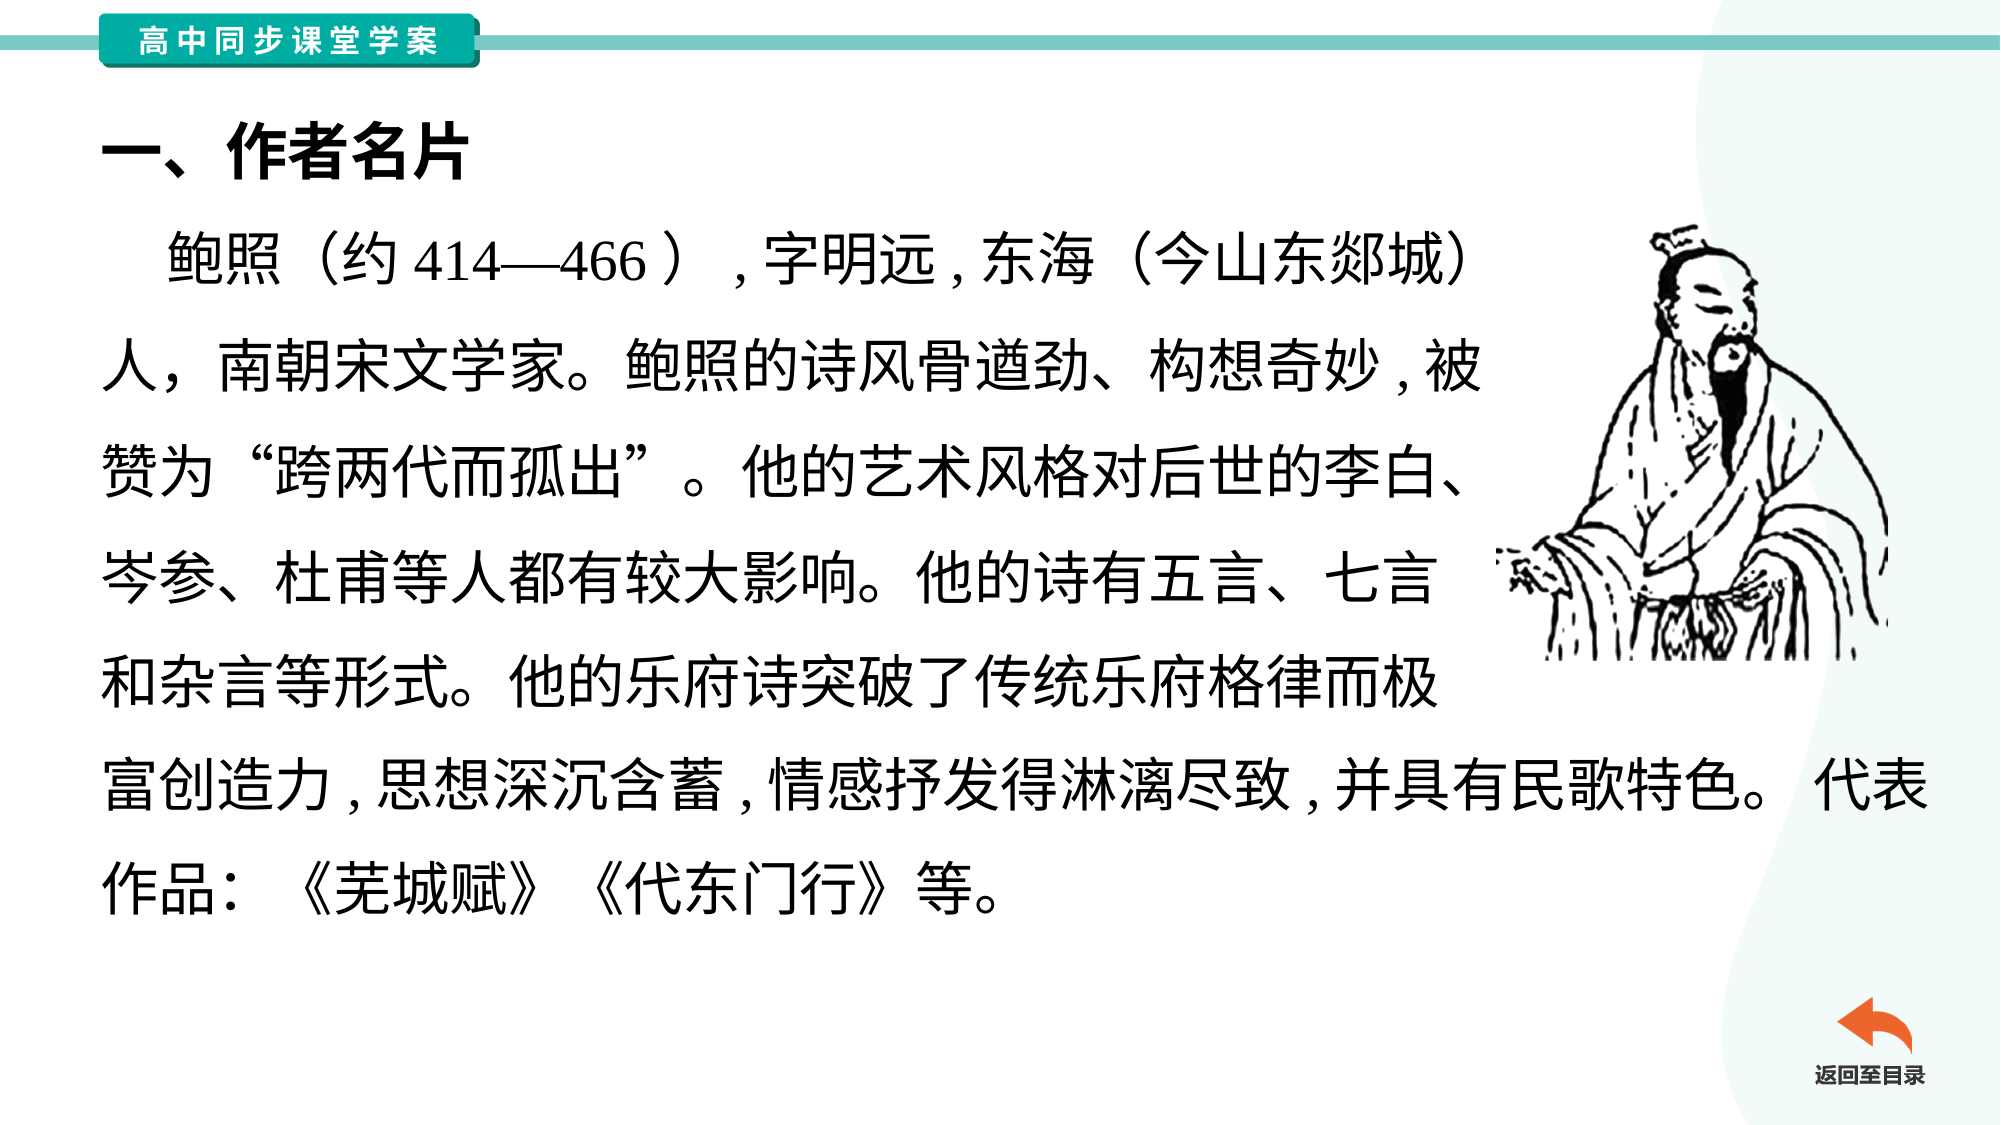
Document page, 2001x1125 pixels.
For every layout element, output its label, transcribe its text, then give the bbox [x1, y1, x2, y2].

text_box 富创造力,思想深沉含蓄,情感抒发得淋漓尽致,并具有民歌特色。 代表 作品：《芜城赋》《代东门行》等。 [100, 711, 1900, 912]
text_box 一、作者名片 [100, 76, 1899, 248]
picture [0, 0, 2000, 1125]
text_box 鲍照（约414—466）,字明远,东海（今山东郯城） 人，南朝宋文学家。鲍照的诗风骨遒劲、构想奇妙,被 赞为“跨两代而孤出”。他的艺术风格对后世的李白、 岑参、杜甫等人都有较大影响。他的诗有五言、七言 和杂言等形式。他的乐府诗突破了传统乐府格律而极 [100, 186, 1484, 705]
